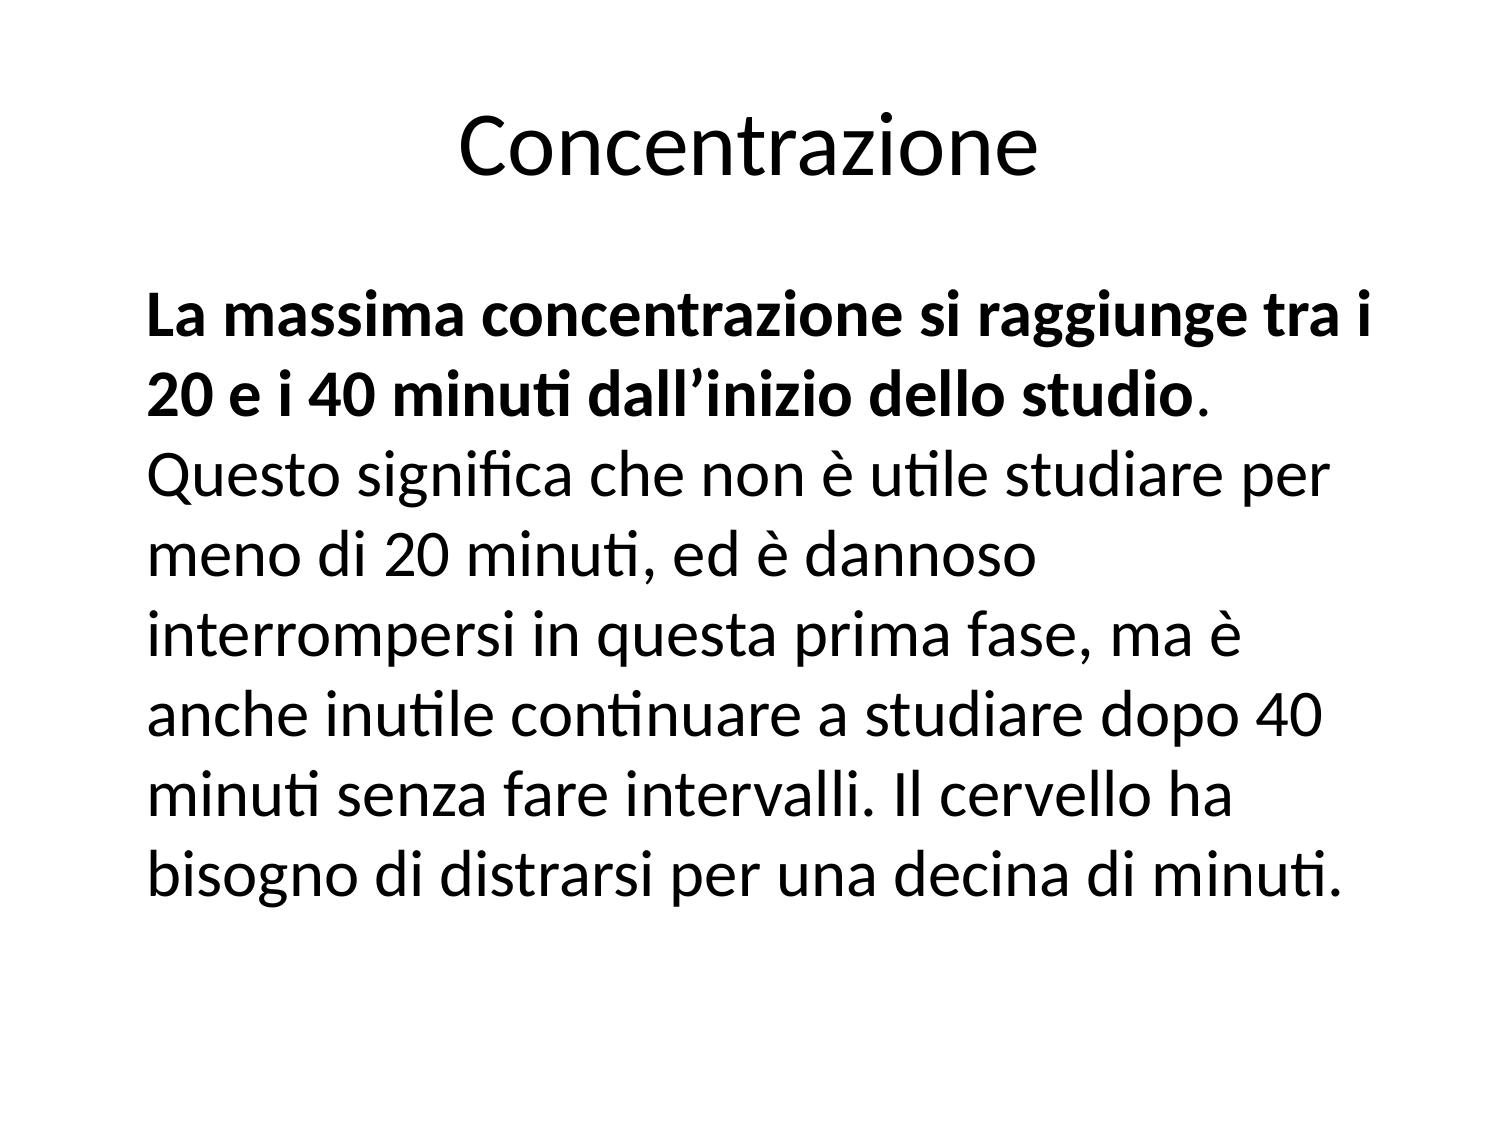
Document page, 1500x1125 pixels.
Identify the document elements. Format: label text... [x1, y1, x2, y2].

title Concentrazione [75, 45, 1425, 233]
list La massima concentrazione si raggiunge tra i 20 e i 40 minuti dall’inizio dello studio. Questo significa che non è utile studiare per meno di 20 minuti, ed è dannoso interrompersi in questa prima fase, ma è anche inutile continuare a studiare dopo 40 minuti senza fare intervalli. Il cervello ha bisogno di distrarsi per una decina di minuti. [75, 262, 1425, 1005]
